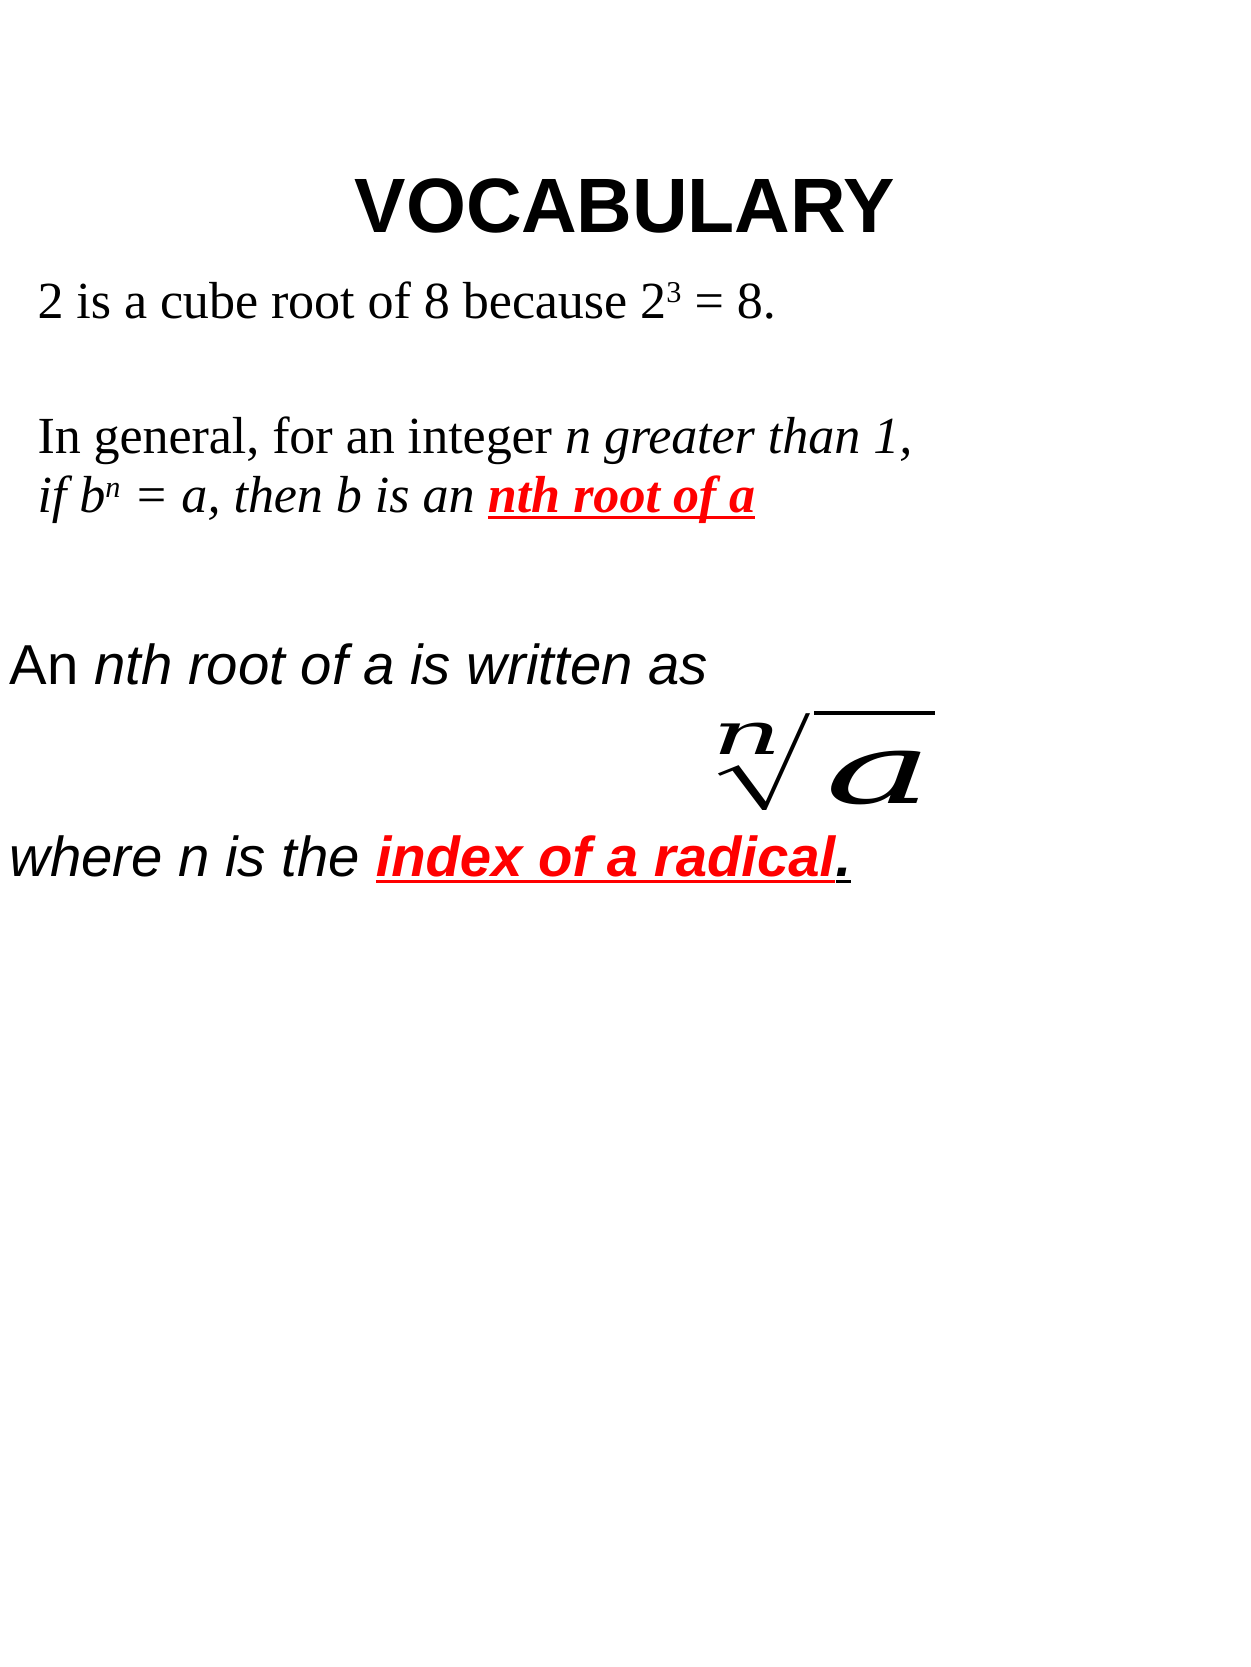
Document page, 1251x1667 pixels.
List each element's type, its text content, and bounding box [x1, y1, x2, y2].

title VOCABULARY [72, 75, 1178, 337]
text_box An nth root of a is written as where n is the index of a radical. [9, 633, 1241, 890]
subtitle 2 is a cube root of 8 because 23 = 8. In general, for an integer n greater than 1, if bn = a, then b is an nth root of a [37, 270, 1025, 559]
